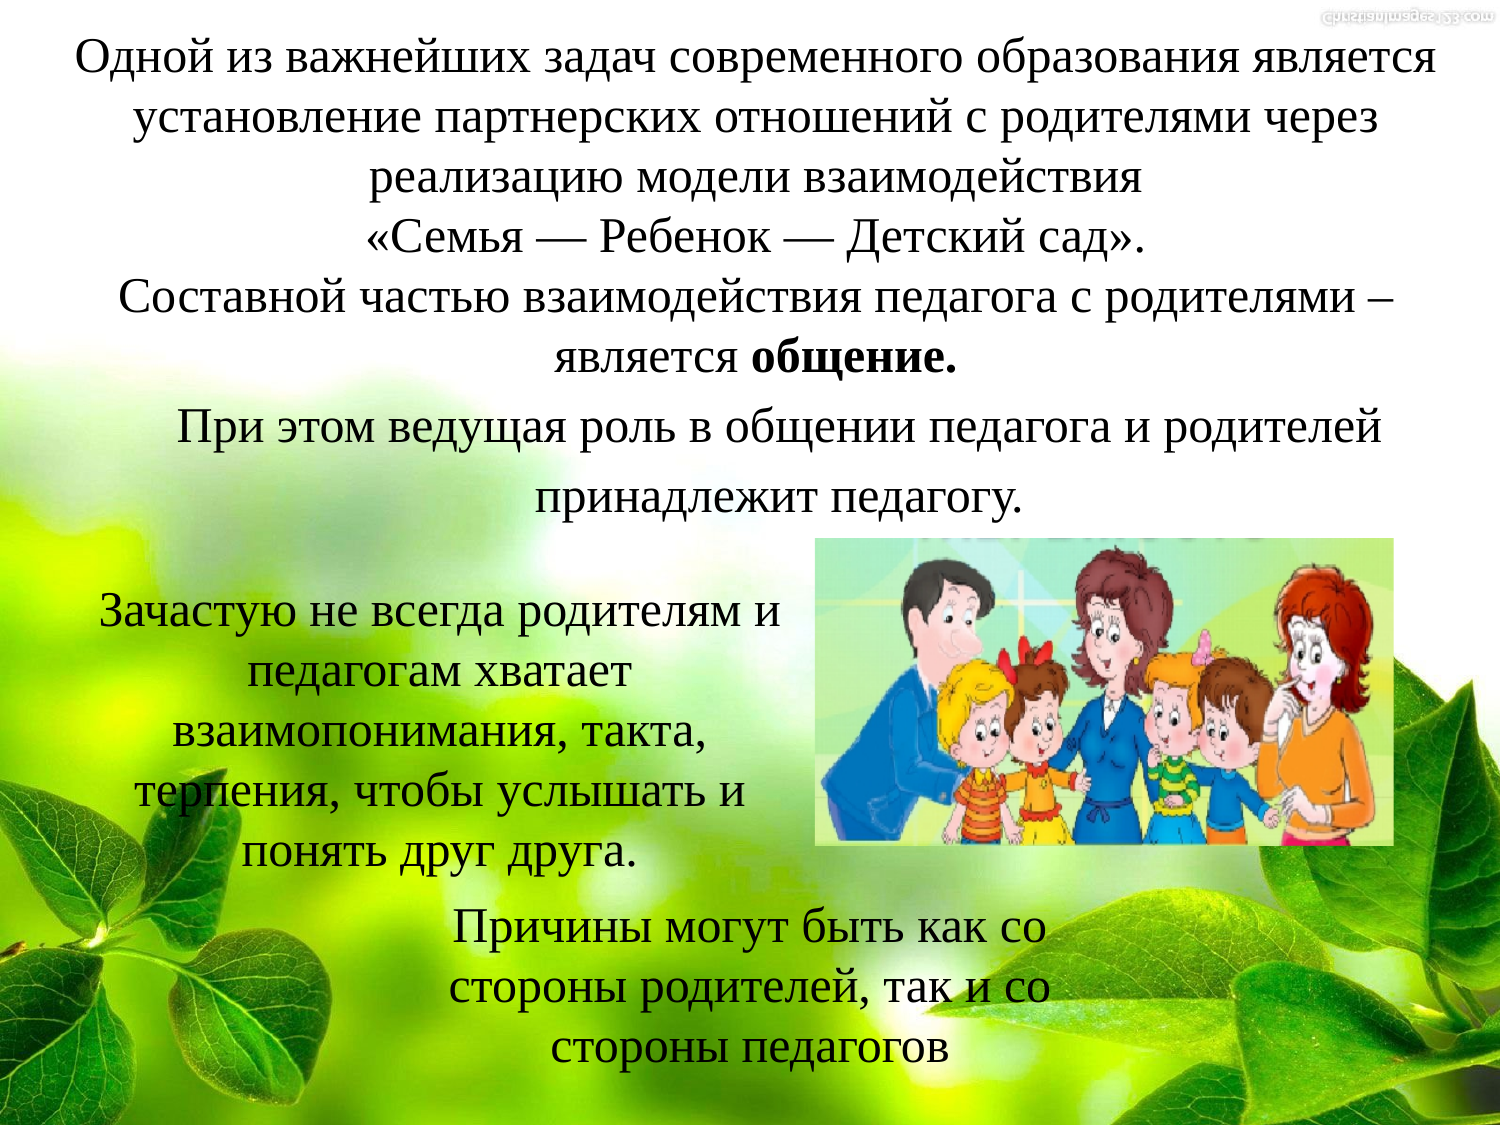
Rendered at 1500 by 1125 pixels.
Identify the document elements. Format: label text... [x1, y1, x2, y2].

list При этом ведущая роль в общении педагога и родителей принадлежит педагогу. [111, 385, 1448, 540]
text_box Зачастую не всегда родителям и педагогам хватает взаимопонимания, такта, терпения, чтобы услышать и понять друг друга. [64, 568, 815, 884]
picture [0, 0, 1500, 1125]
text_box Причины могут быть как со стороны родителей, так и со стороны педагогов [374, 885, 1125, 1081]
title Одной из важнейших задач современного образования является установление партнерских отношений с родителями через реализацию модели взаимодействия «Семья — Ребенок — Детский сад». Составной частью взаимодействия педагога с родителями – является общение. [29, 89, 1483, 315]
